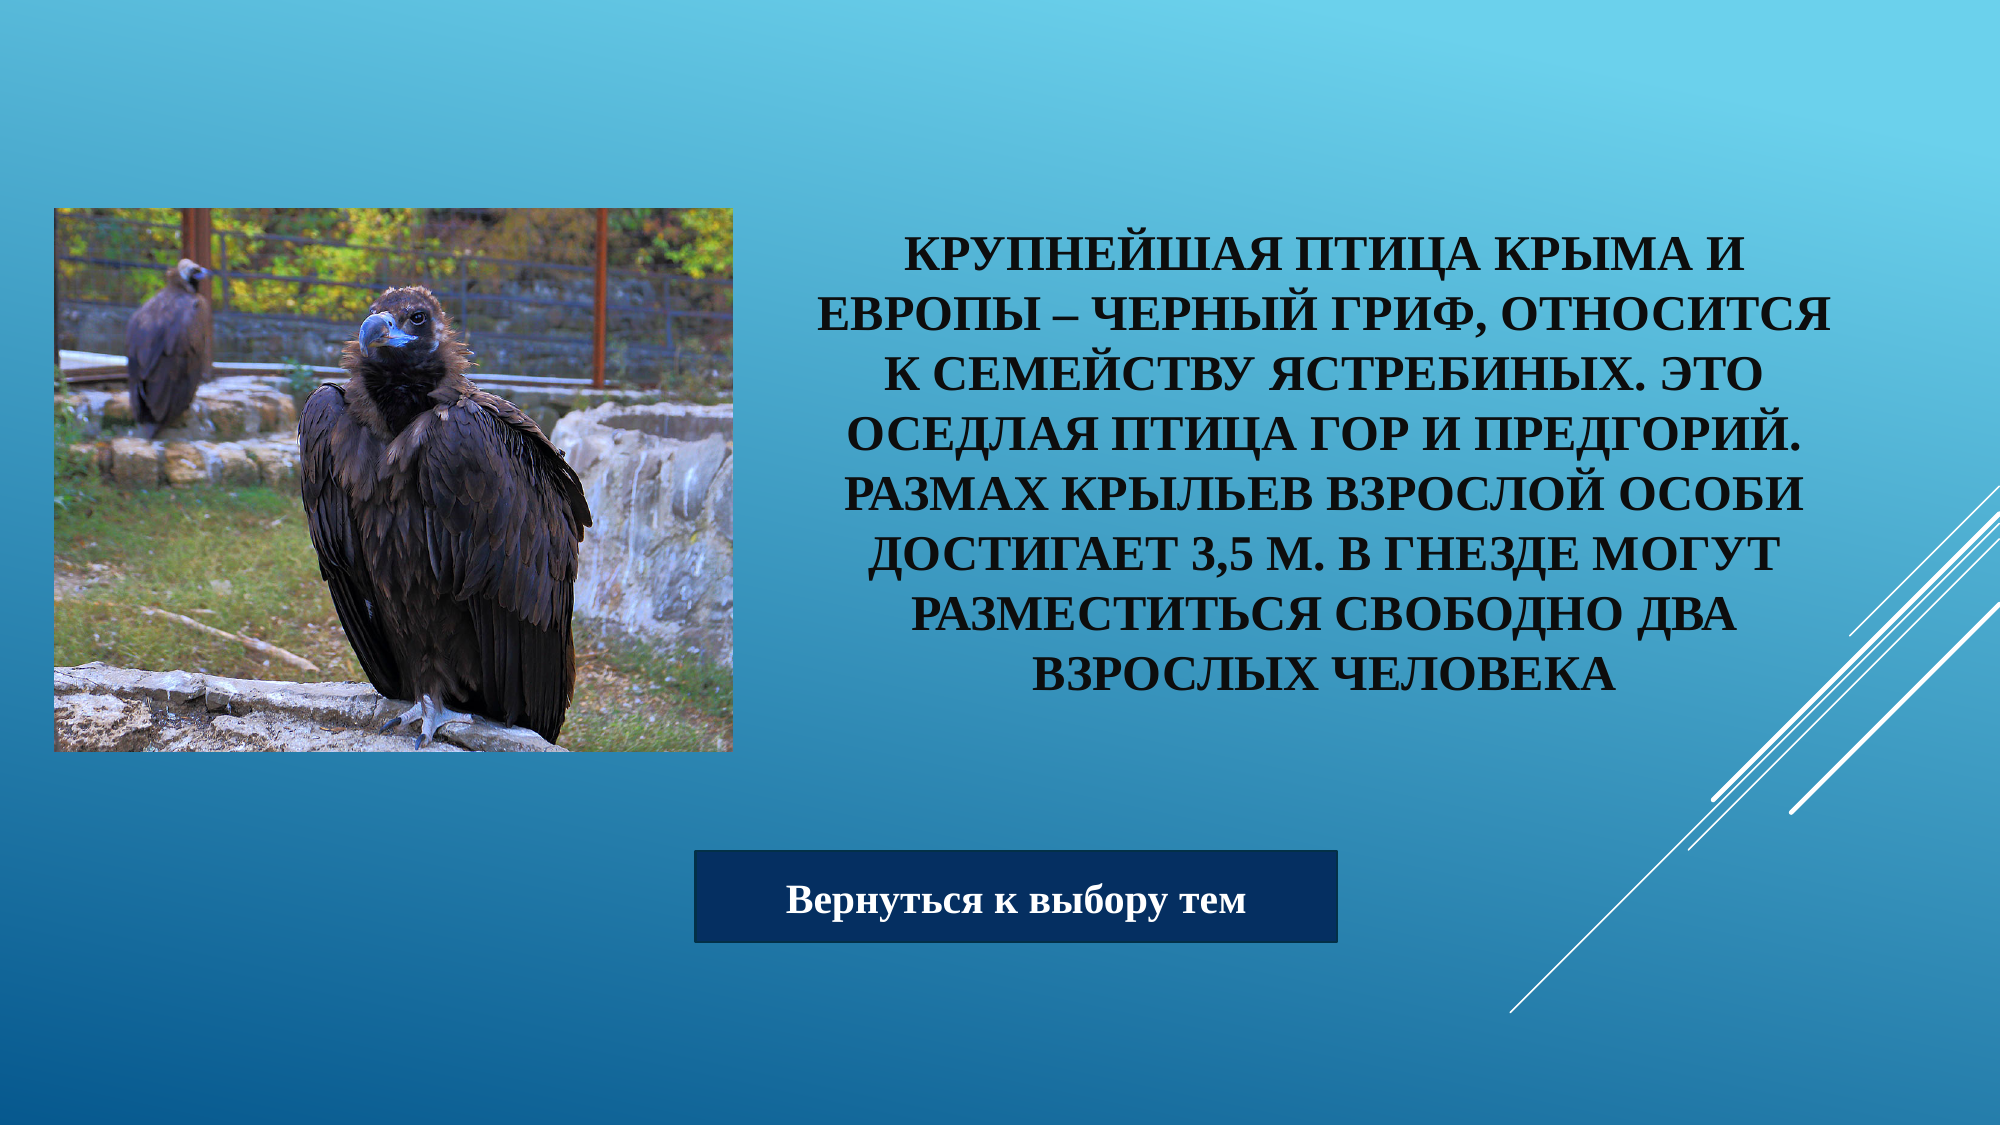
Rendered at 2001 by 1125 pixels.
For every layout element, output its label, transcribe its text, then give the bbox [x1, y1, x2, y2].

title Крупнейшая птица Крыма и Европы – черный гриф, относится к семейству ястребиных. Это оседлая птица гор и предгорий. Размах крыльев взрослой особи достигает 3,5 м. В гнезде могут разместиться свободно два взрослых человека [800, 170, 1849, 752]
picture [53, 208, 734, 752]
